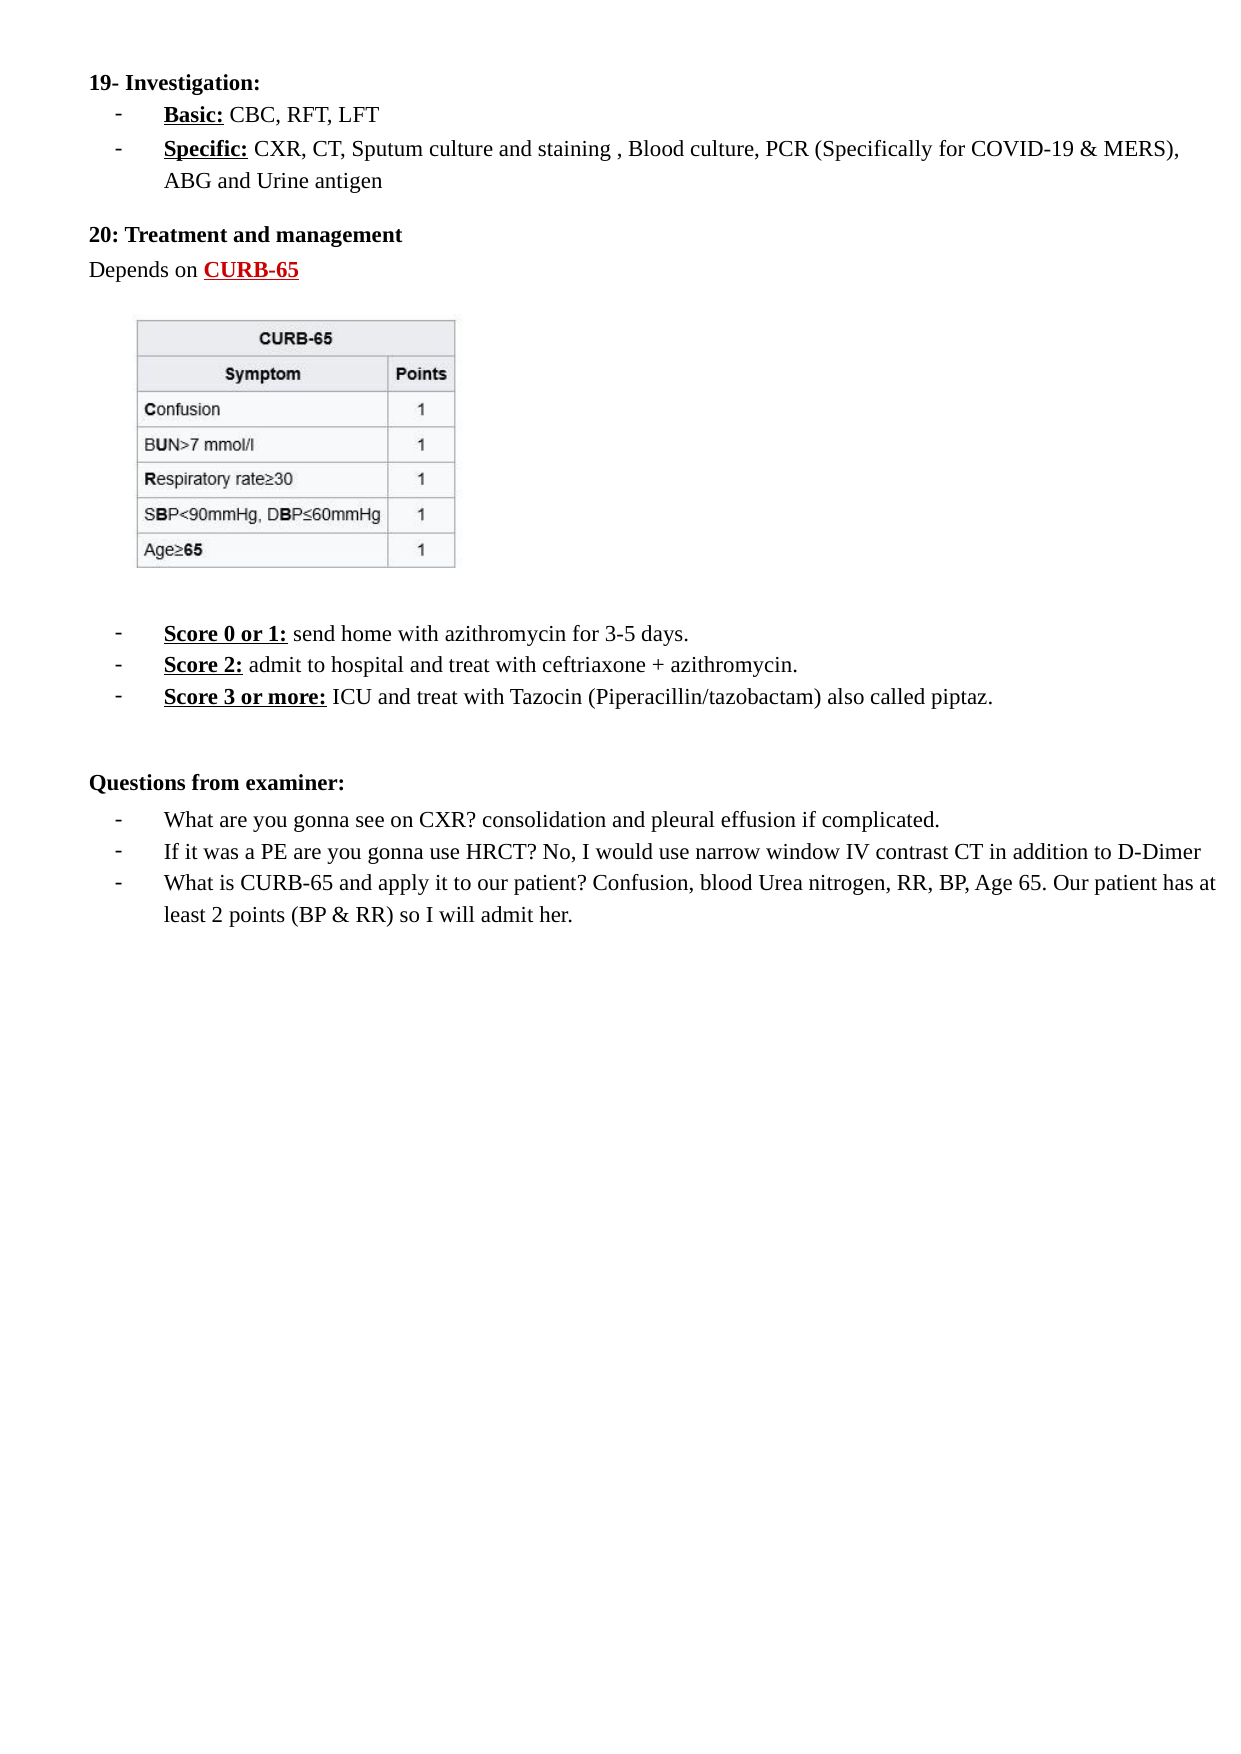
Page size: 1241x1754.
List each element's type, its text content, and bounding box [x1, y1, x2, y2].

text_box 19- Investigation: Basic: CBC, RFT, LFT Specific: CXR, CT, Sputum culture and staining , Blood culture, PCR (Specifically for COVID-19 & MERS), ABG and Urine antigen 20: Treatment and management Depends on CURB-65 Score 0 or 1: send home with azithromycin for 3-5 days. Score 2: admit to hospital and treat with ceftriaxone + azithromycin. Score 3 or more: ICU and treat with Tazocin (Piperacillin/tazobactam) also called piptaz. Questions from examiner: What are you gonna see on CXR? consolidation and pleural effusion if complicated. If it was a PE are you gonna use HRCT? No, I would use narrow window IV contrast CT in addition to D-Dimer What is CURB-65 and apply it to our patient? Confusion, blood Urea nitrogen, RR, BP, Age 65. Our patient has at least 2 points (BP & RR) so I will admit her. [73, 48, 1241, 942]
picture [132, 314, 465, 579]
